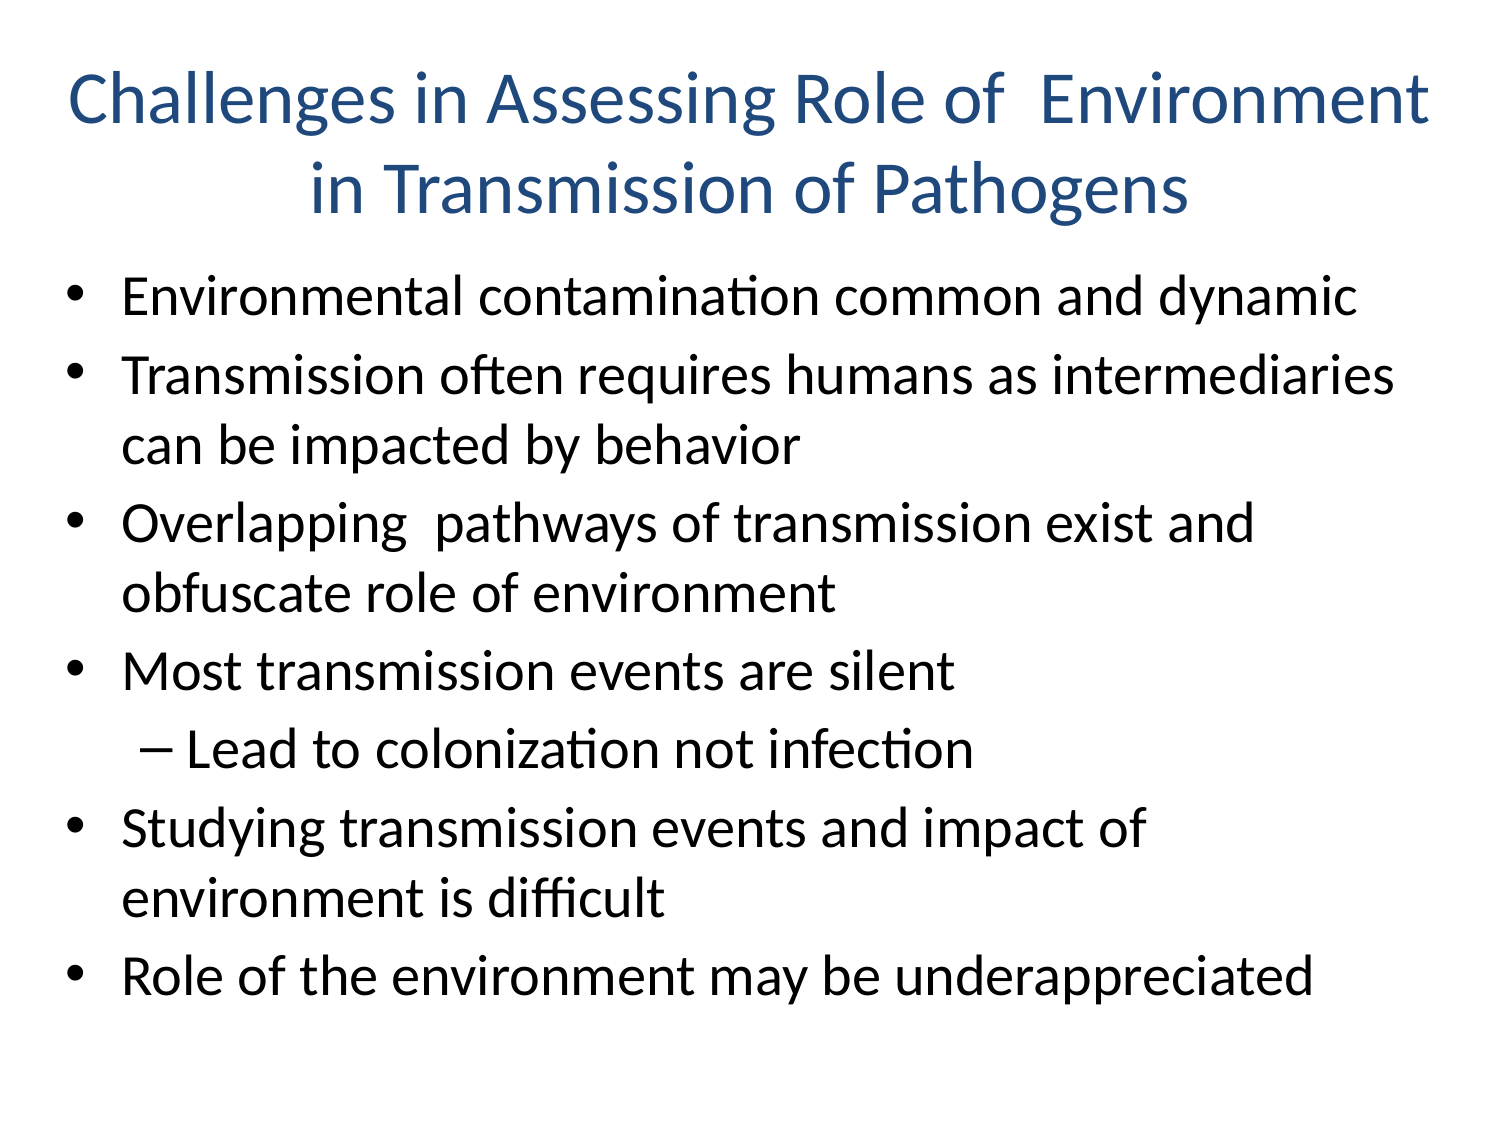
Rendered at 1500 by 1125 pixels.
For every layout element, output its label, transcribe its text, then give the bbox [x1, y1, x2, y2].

title Challenges in Assessing Role of Environment in Transmission of Pathogens [37, 44, 1463, 233]
list Environmental contamination common and dynamic Transmission often requires humans as intermediaries can be impacted by behavior Overlapping pathways of transmission exist and obfuscate role of environment Most transmission events are silent Lead to colonization not infection Studying transmission events and impact of environment is difficult Role of the environment may be underappreciated [49, 249, 1451, 993]
